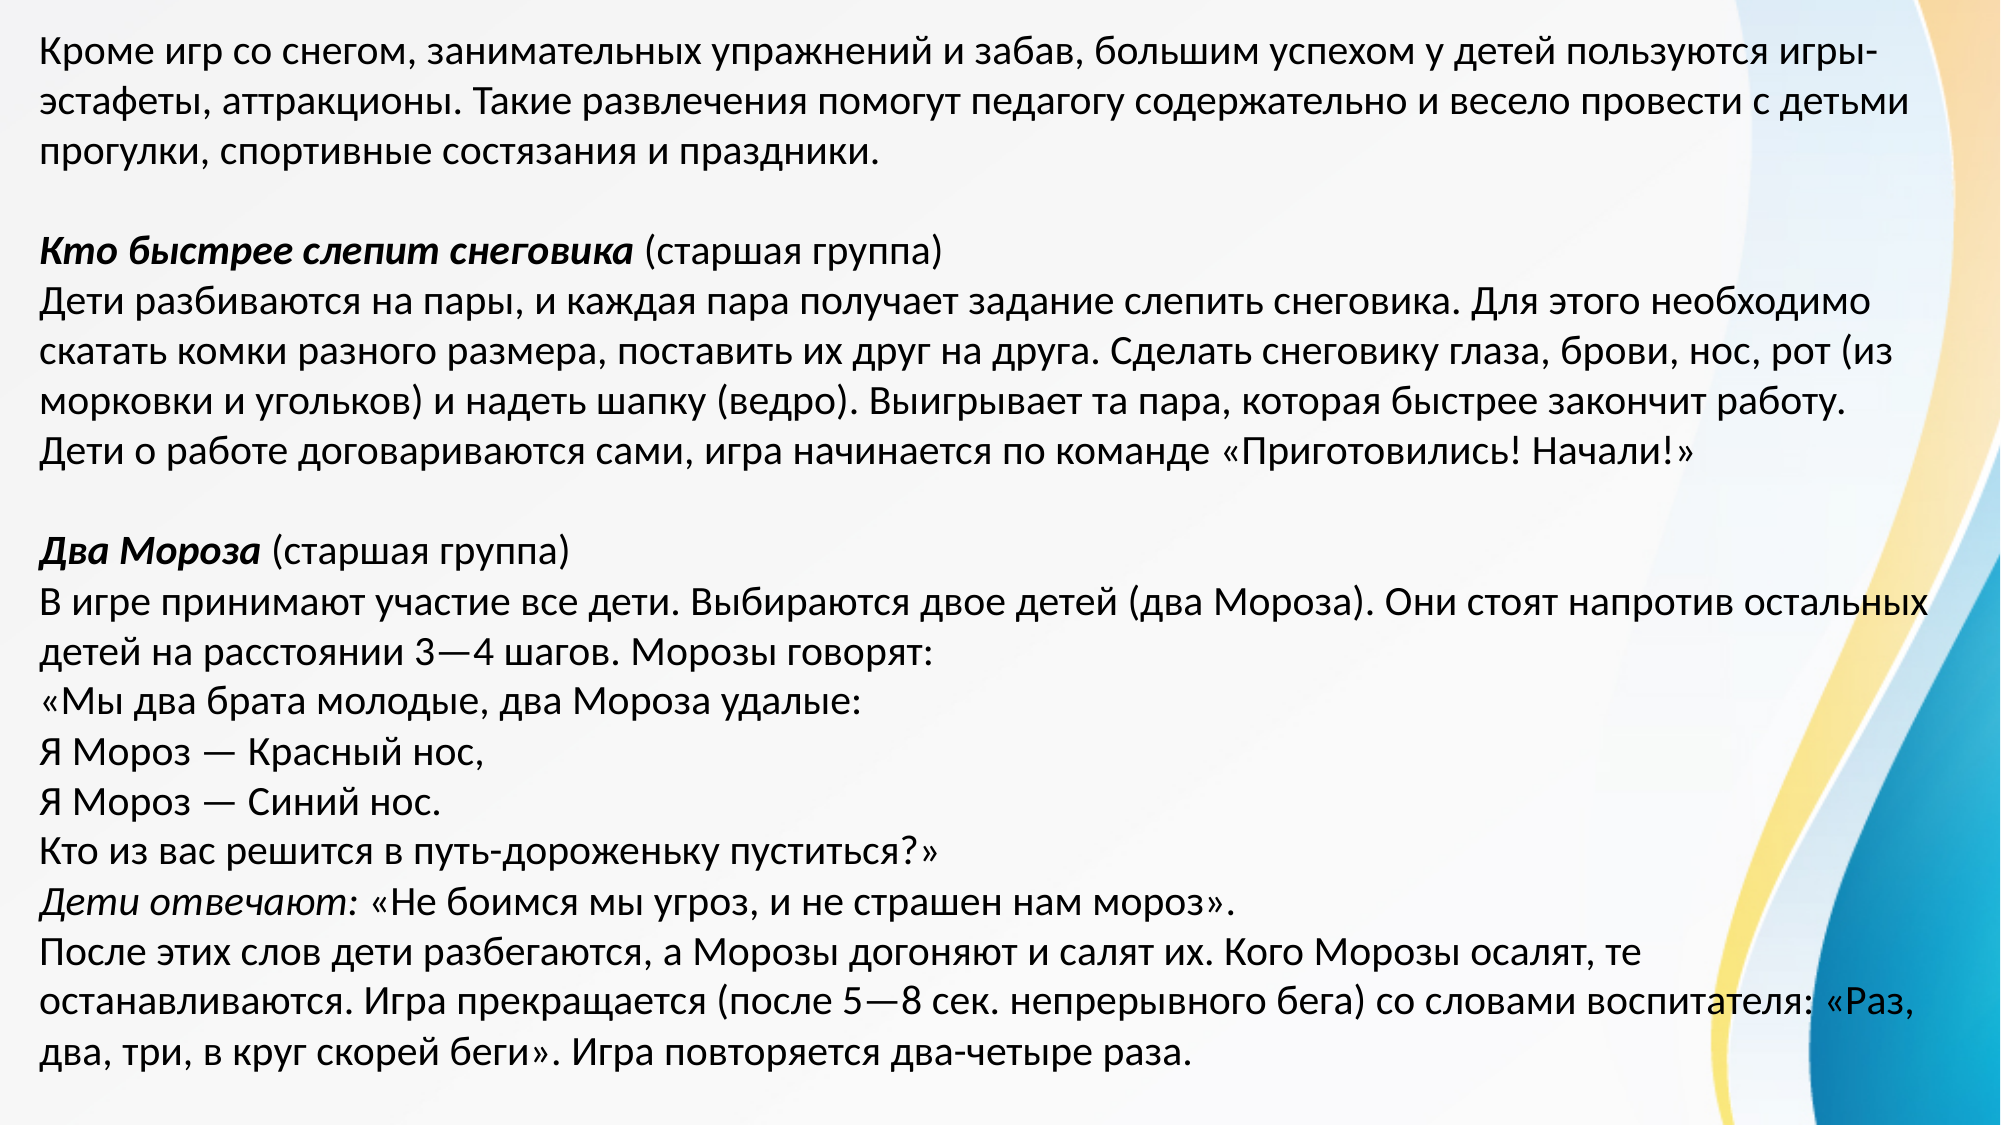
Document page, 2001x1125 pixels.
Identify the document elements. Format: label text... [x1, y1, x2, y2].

text_box Кроме игр со снегом, занимательных упражнений и забав, большим успехом у детей пользуются игры-эстафеты, аттракционы. Такие развлечения помогут педагогу содержательно и весело провести с детьми прогулки, спортивные состязания и праздники. Кто быстрее слепит снеговика (старшая группа) Дети разбиваются на пары, и каждая пара получает задание слепить снеговика. Для этого необходимо скатать комки разного размера, поставить их друг на друга. Сделать снеговику глаза, брови, нос, рот (из морковки и угольков) и надеть шапку (ведро). Выигрывает та пара, которая быстрее закончит работу. Дети о работе договариваются сами, игра начинается по команде «Приготовились! Начали!» Два Мороза (старшая группа) В игре принимают участие все дети. Выбираются двое детей (два Мороза). Они стоят напротив остальных детей на расстоянии 3—4 шагов. Морозы говорят: «Мы два брата молодые, два Мороза удалые: Я Мороз — Красный нос, Я Мороз — Синий нос. Кто из вас решится в путь-дороженьку пуститься?» Дети отвечают: «Не боимся мы угроз, и не страшен нам мороз». После этих слов дети разбегаются, а Морозы догоняют и салят их. Кого Морозы осалят, те останавливаются. Игра прекращается (после 5—8 сек. непрерывного бега) со словами воспитателя: «Раз, два, три, в круг скорей беги». Игра повторяется два-четыре раза. [24, 15, 1950, 1125]
picture [0, 0, 2001, 1125]
